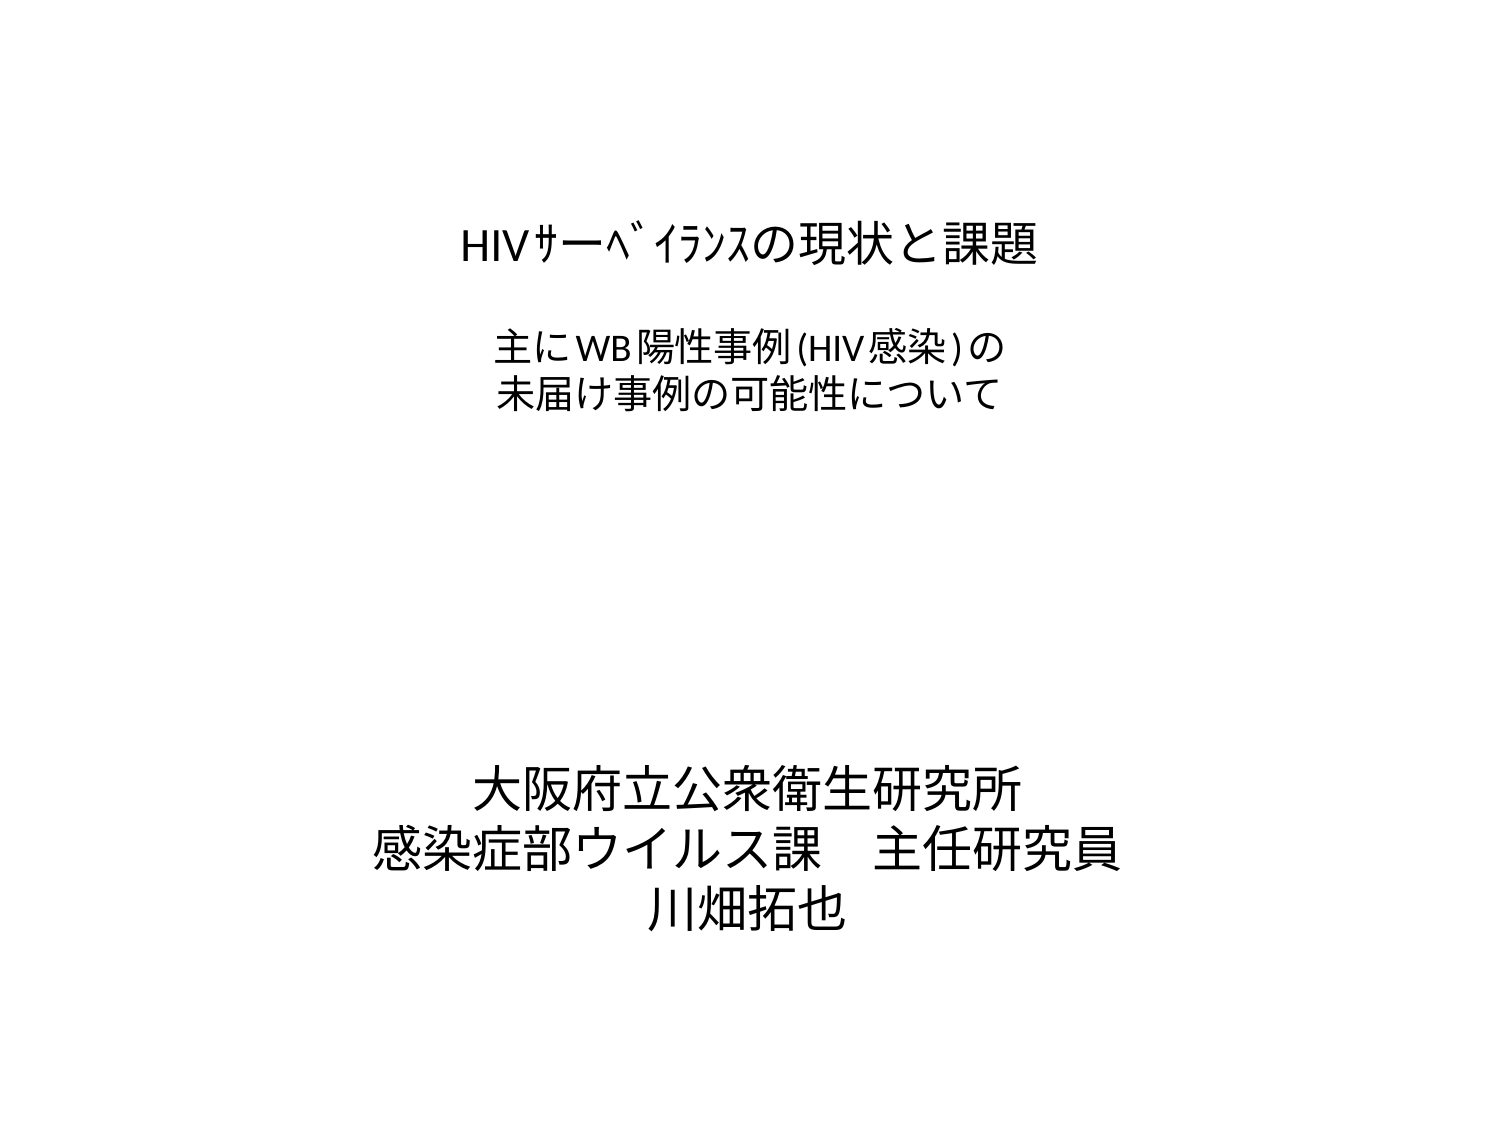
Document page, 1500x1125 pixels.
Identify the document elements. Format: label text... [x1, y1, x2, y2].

text_box 大阪府立公衆衛生研究所 感染症部ウイルス課 主任研究員 川畑拓也 [357, 749, 1138, 945]
title HIVｻーﾍﾞｲﾗﾝｽの現状と課題 主にWB陽性事例(HIV感染)の 未届け事例の可能性について [90, 205, 1410, 426]
